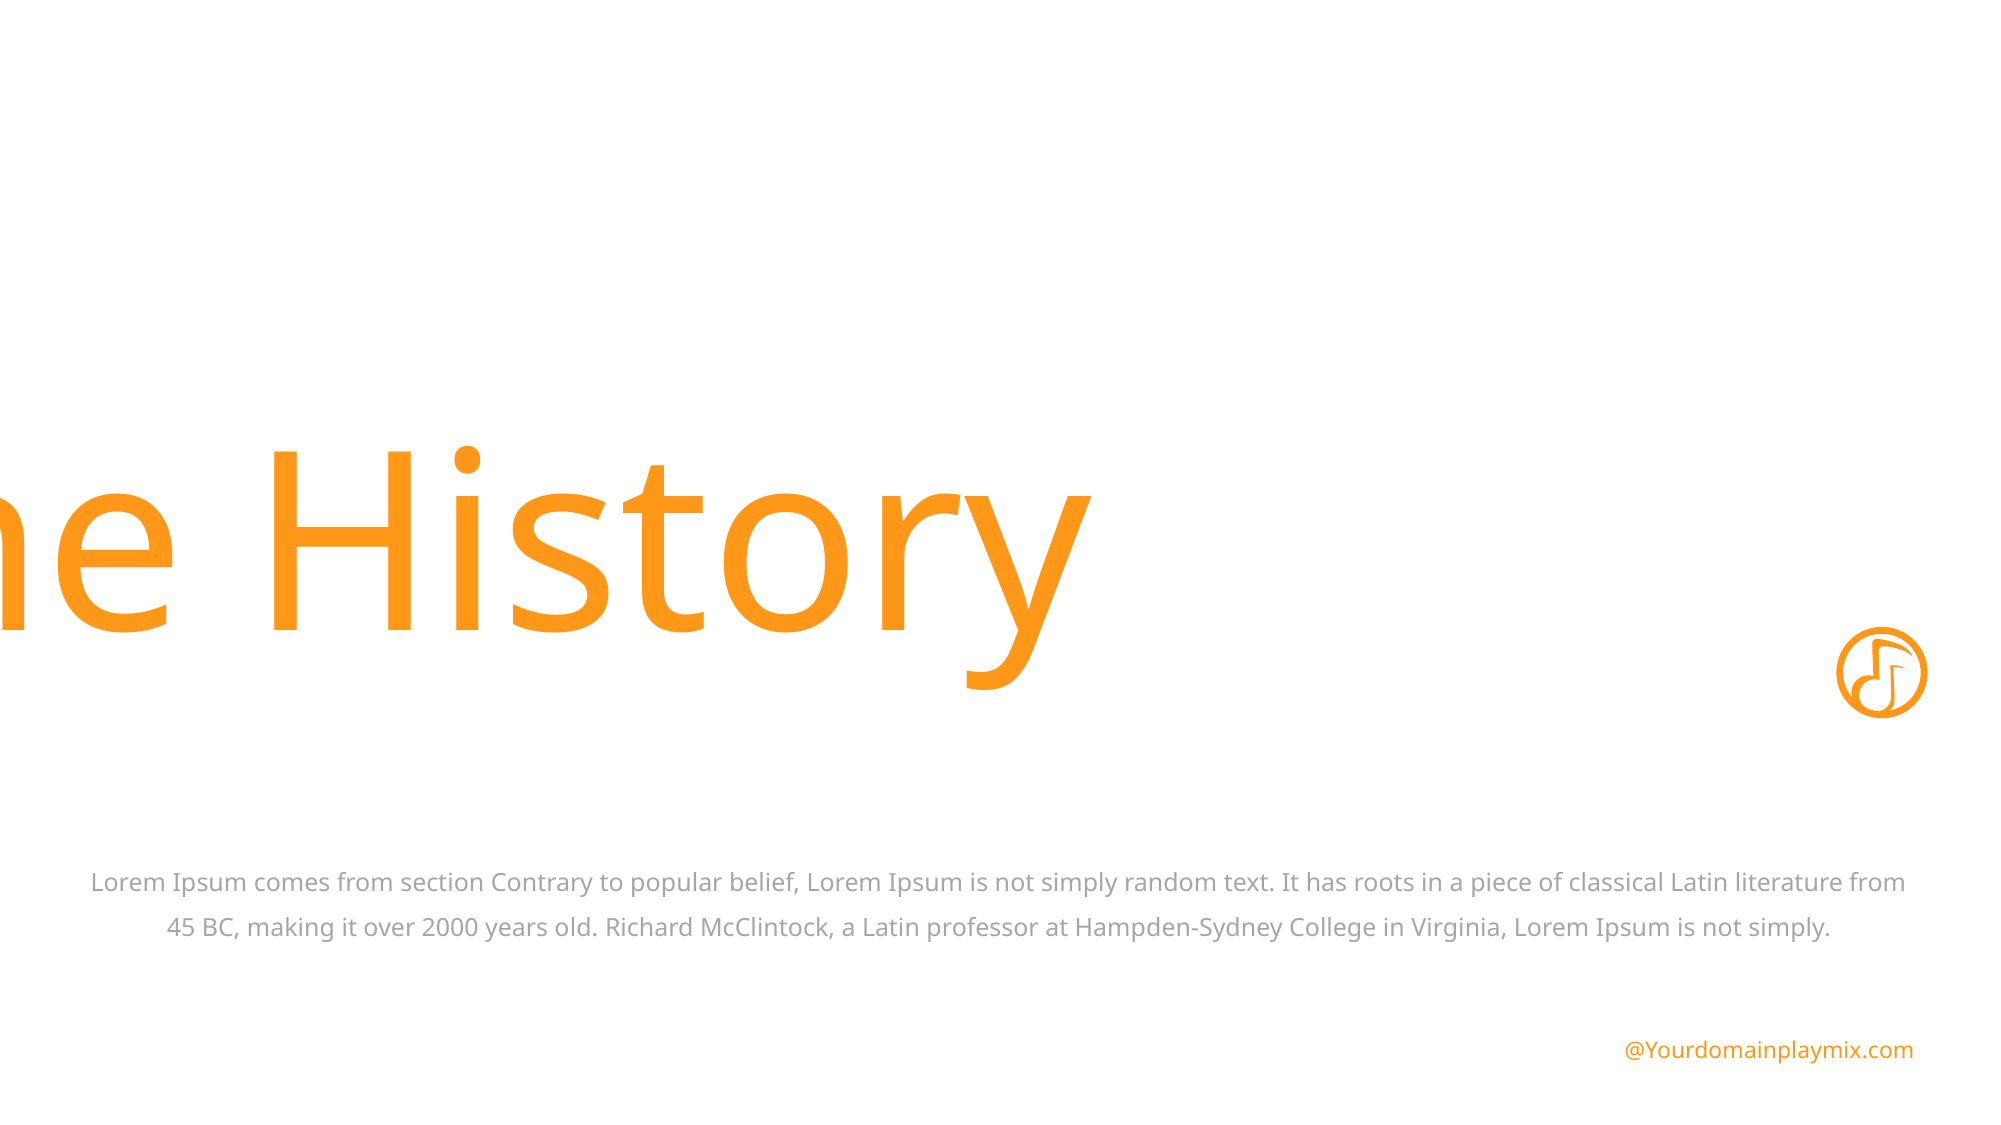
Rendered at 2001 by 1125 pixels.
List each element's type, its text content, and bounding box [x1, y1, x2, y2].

picture [0, 0, 2000, 767]
text_box Lorem Ipsum comes from section Contrary to popular belief, Lorem Ipsum is not simply random text. It has roots in a piece of classical Latin literature from 45 BC, making it over 2000 years old. Richard McClintock, a Latin professor at Hampden-Sydney College in Virginia, Lorem Ipsum is not simply. [72, 844, 1928, 949]
text_box @Yourdomainplaymix.com [1609, 1027, 1930, 1071]
